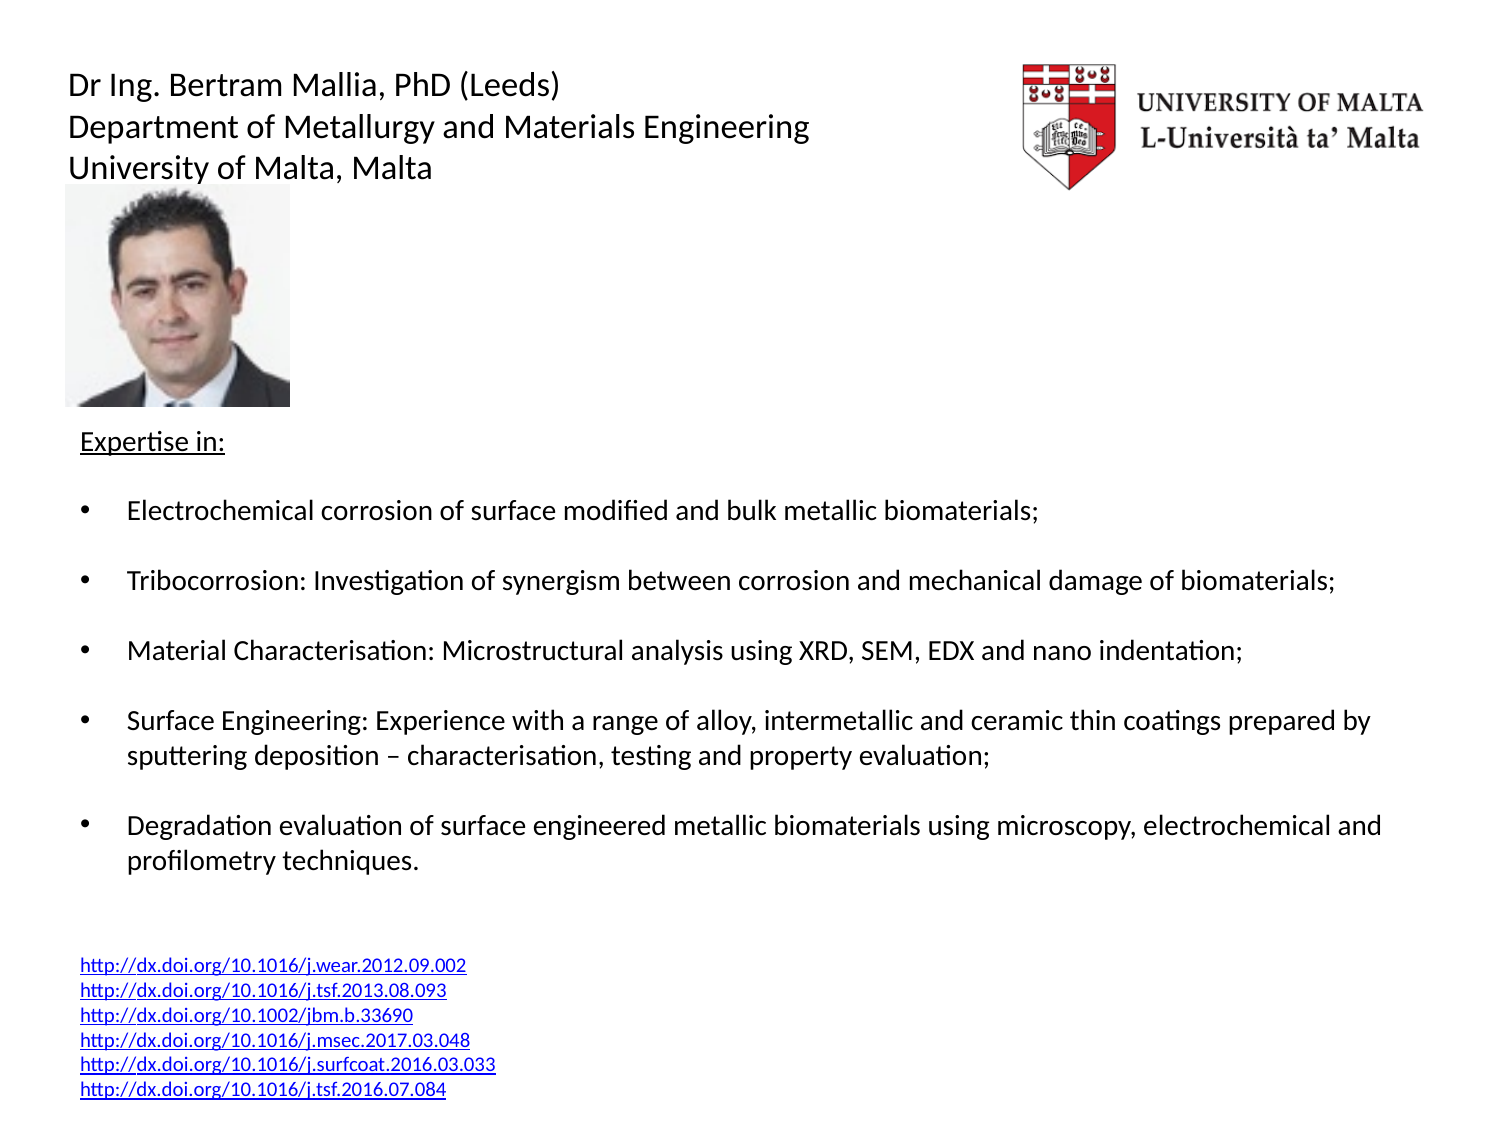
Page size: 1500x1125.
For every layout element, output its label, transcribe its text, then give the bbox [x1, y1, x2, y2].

title Dr Ing. Bertram Mallia, PhD (Leeds) Department of Metallurgy and Materials Engineering University of Malta, Malta [53, 54, 1329, 296]
picture [65, 184, 290, 407]
text_box Expertise in: Electrochemical corrosion of surface modified and bulk metallic biomaterials; Tribocorrosion: Investigation of synergism between corrosion and mechanical damage of biomaterials; Material Characterisation: Microstructural analysis using XRD, SEM, EDX and nano indentation; Surface Engineering: Experience with a range of alloy, intermetallic and ceramic thin coatings prepared by sputtering deposition – characterisation, testing and property evaluation; Degradation evaluation of surface engineered metallic biomaterials using microscopy, electrochemical and profilometry techniques. http://dx.doi.org/10.1016/j.wear.2012.09.002 http://dx.doi.org/10.1016/j.tsf.2013.08.093 http://dx.doi.org/10.1002/jbm.b.33690 http://dx.doi.org/10.1016/j.msec.2017.03.048 http://dx.doi.org/10.1016/j.surfcoat.2016.03.033 http://dx.doi.org/10.1016/j.tsf.2016.07.084 [65, 414, 1450, 1125]
picture [1021, 62, 1425, 197]
